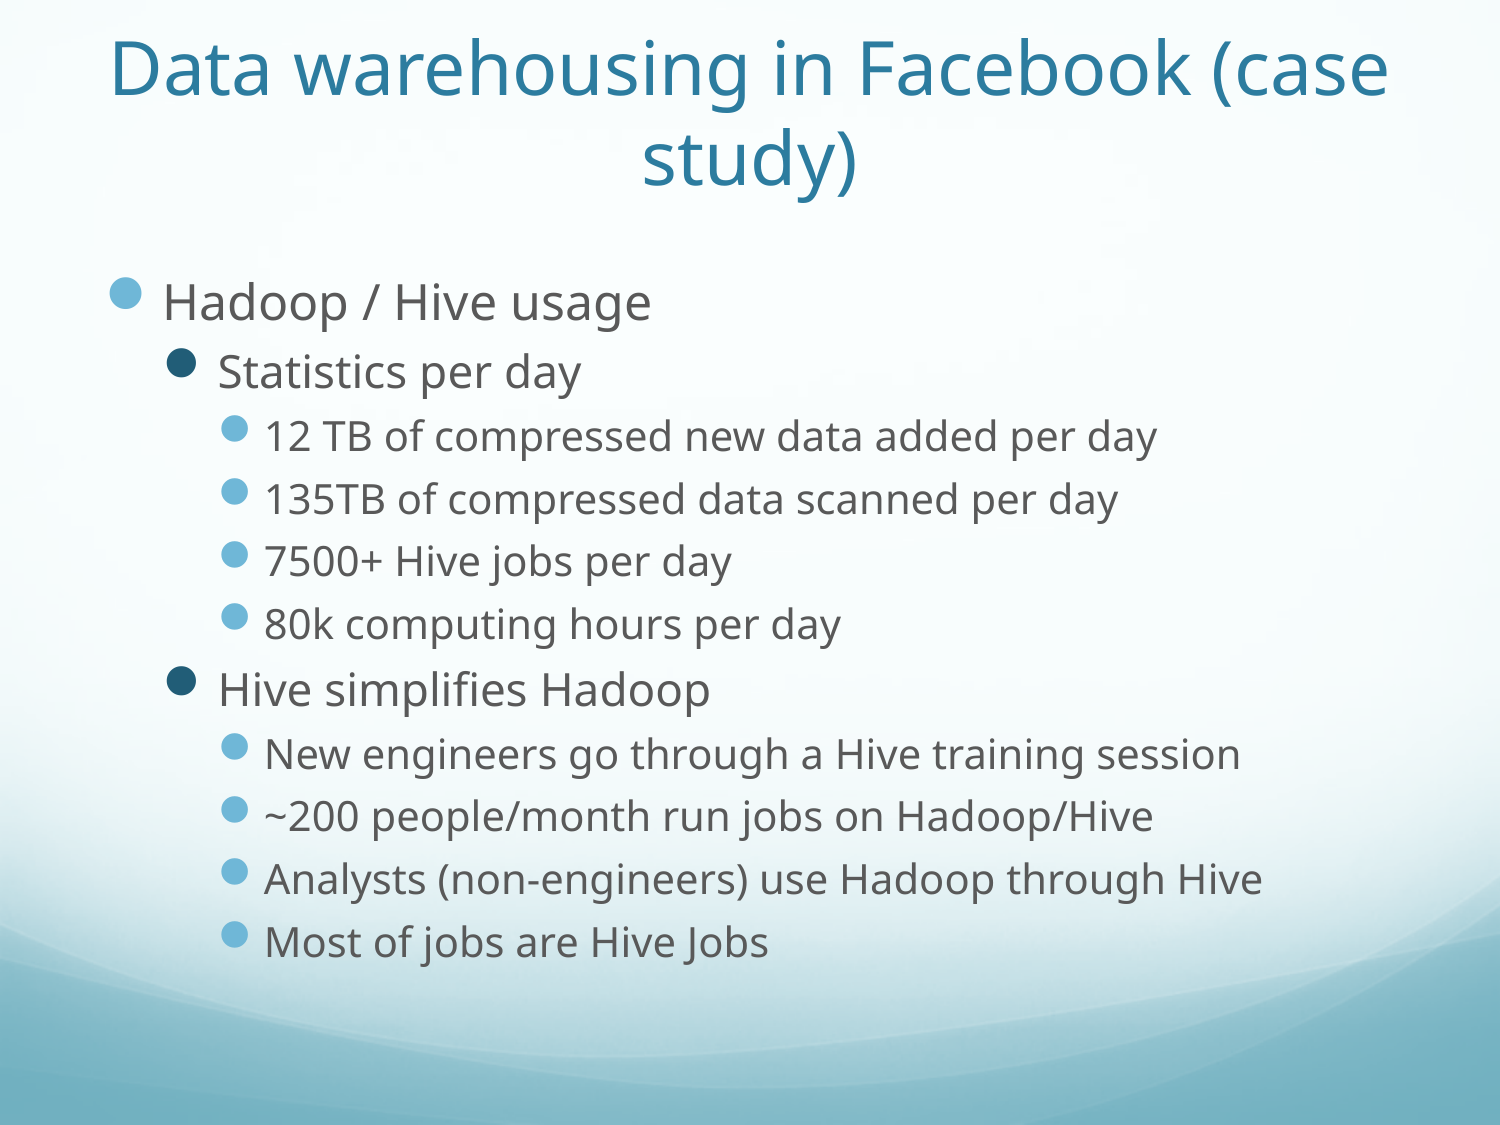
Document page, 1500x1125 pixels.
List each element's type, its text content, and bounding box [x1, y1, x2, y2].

title Data warehousing in Facebook (case study) [90, 17, 1410, 209]
list Hadoop / Hive usage Statistics per day 12 TB of compressed new data added per day 135TB of compressed data scanned per day 7500+ Hive jobs per day 80k computing hours per day Hive simplifies Hadoop New engineers go through a Hive training session ~200 people/month run jobs on Hadoop/Hive Analysts (non-engineers) use Hadoop through Hive Most of jobs are Hive Jobs [90, 262, 1410, 975]
